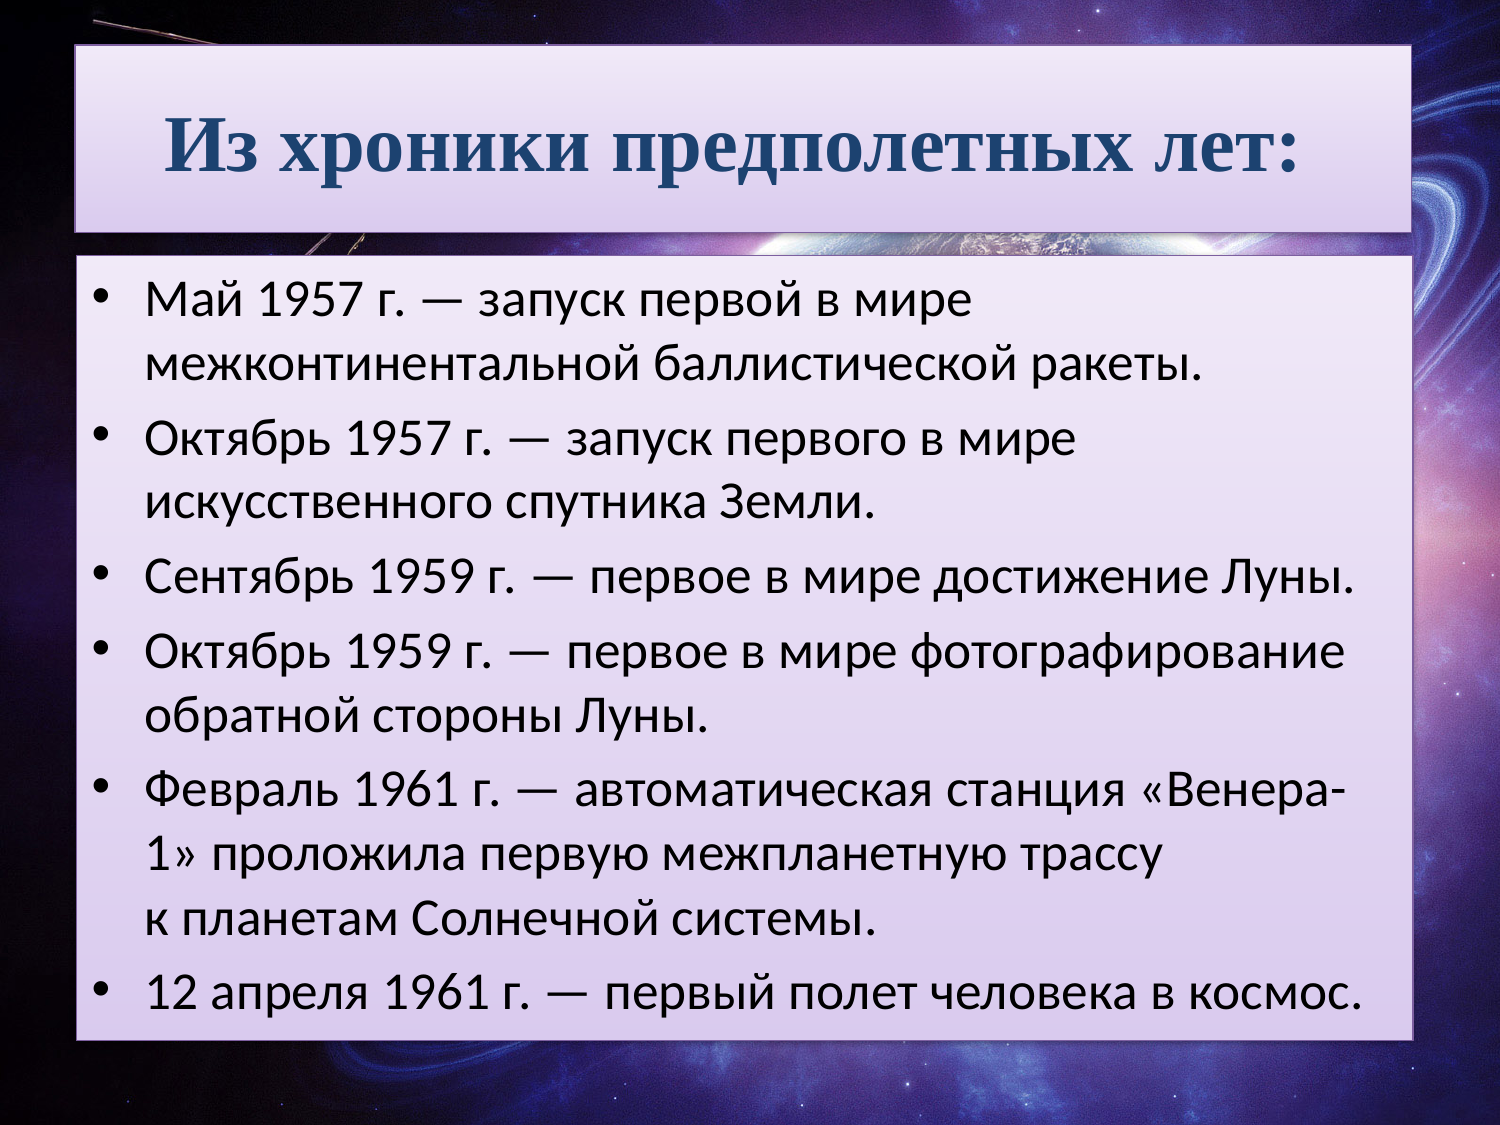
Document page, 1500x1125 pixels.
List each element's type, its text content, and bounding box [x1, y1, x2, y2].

picture [0, 0, 1500, 1125]
title Из хроники предполетных лет: [74, 44, 1412, 233]
list Май 1957 г. — запуск первой в мире межконтинентальной баллистической ракеты. Октябрь 1957 г. — запуск первого в мире искусственного спутника Земли. Сентябрь 1959 г. — первое в мире достижение Луны. Октябрь 1959 г. — первое в мире фотографирование обратной стороны Луны. Февраль 1961 г. — автоматическая станция «Венера-1» проложила первую межпланетную трассу к планетам Солнечной системы. 12 апреля 1961 г. — первый полет человека в космос. [76, 255, 1414, 1041]
